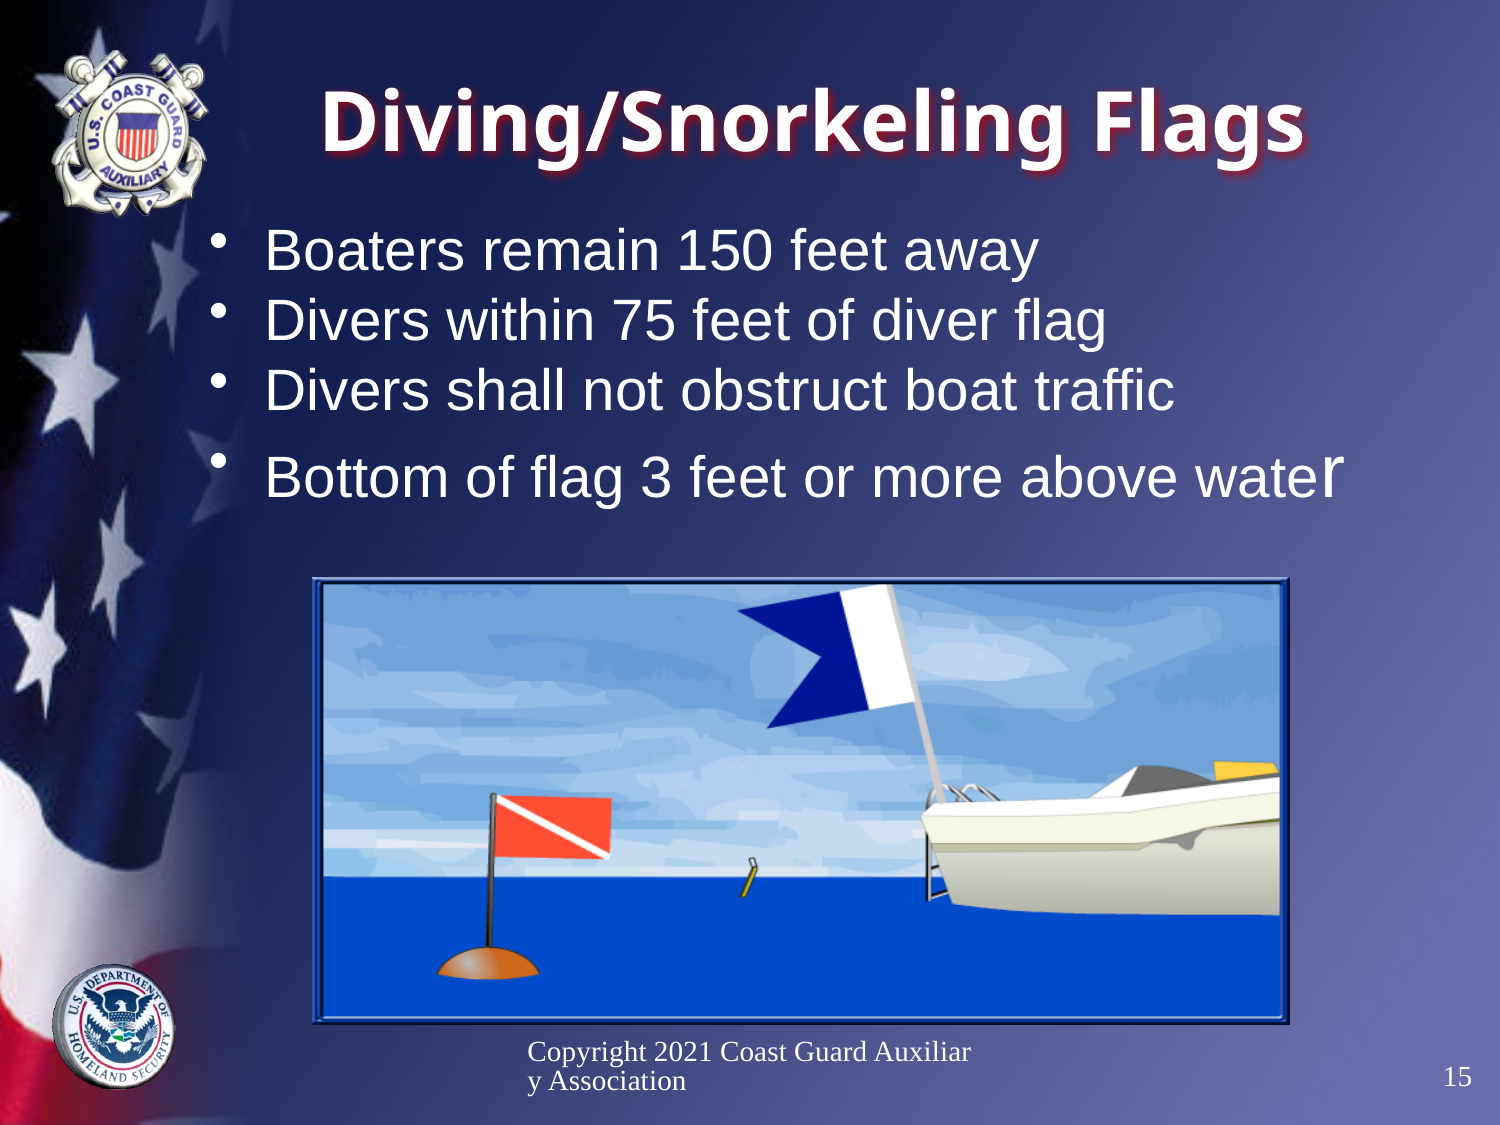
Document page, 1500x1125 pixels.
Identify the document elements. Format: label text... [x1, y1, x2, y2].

slide_number 15 [1175, 1050, 1488, 1125]
footer Copyright 2021 Coast Guard Auxiliary Association [512, 1025, 988, 1100]
title Diving/Snorkeling Flags [174, 24, 1450, 212]
picture [0, 0, 1500, 1125]
list Boaters remain 150 feet away Divers within 75 feet of diver flag Divers shall not obstruct boat traffic Bottom of flag 3 feet or more above water [193, 224, 1455, 618]
